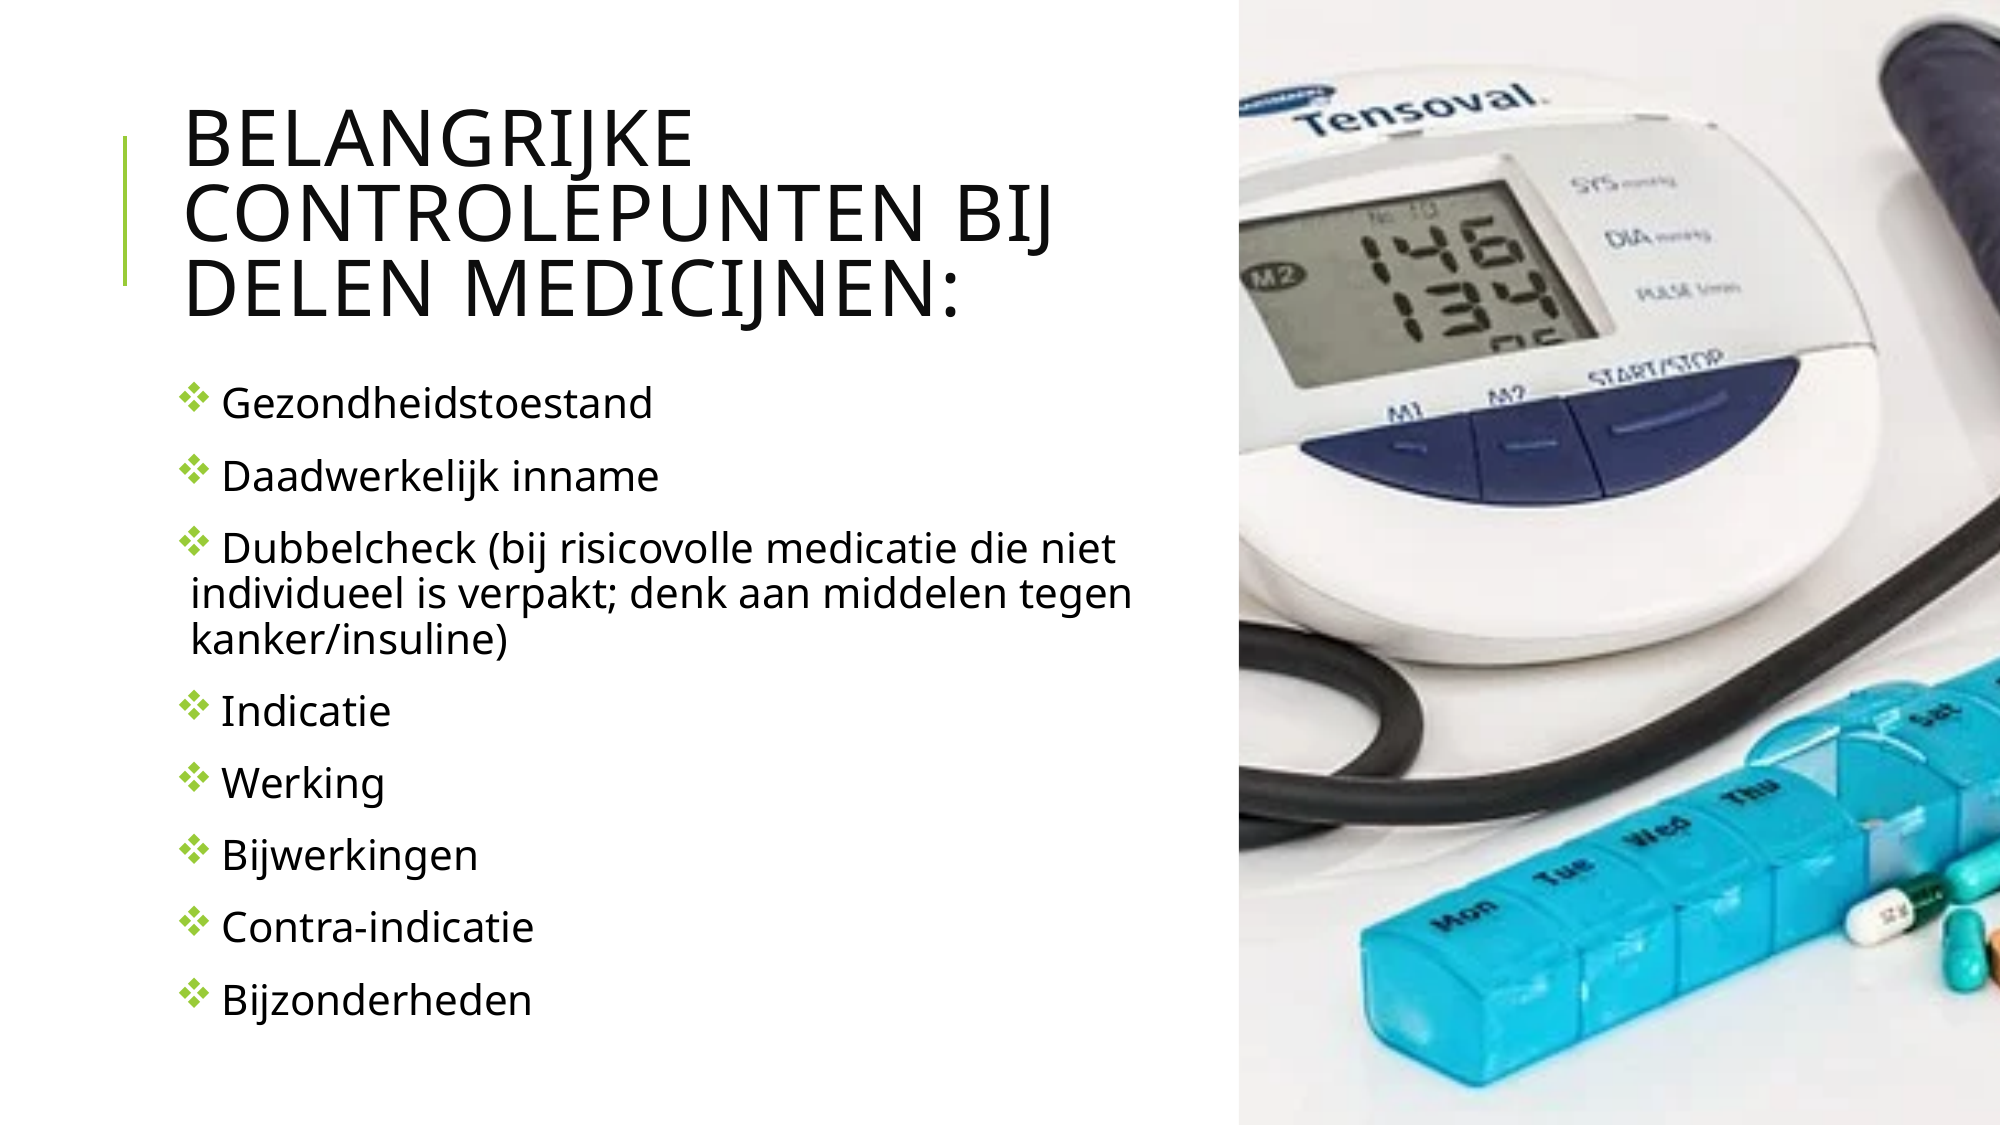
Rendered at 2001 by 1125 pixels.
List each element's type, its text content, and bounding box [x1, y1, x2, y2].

title Belangrijke controlepunten BIJ DELEN MEDICIJNEN: [168, 96, 1164, 342]
picture [1238, 0, 2000, 1125]
list Gezondheidstoestand Daadwerkelijk inname Dubbelcheck (bij risicovolle medicatie die niet individueel is verpakt; denk aan middelen tegen kanker/insuline) Indicatie Werking Bijwerkingen Contra-indicatie Bijzonderheden [168, 375, 1164, 1035]
